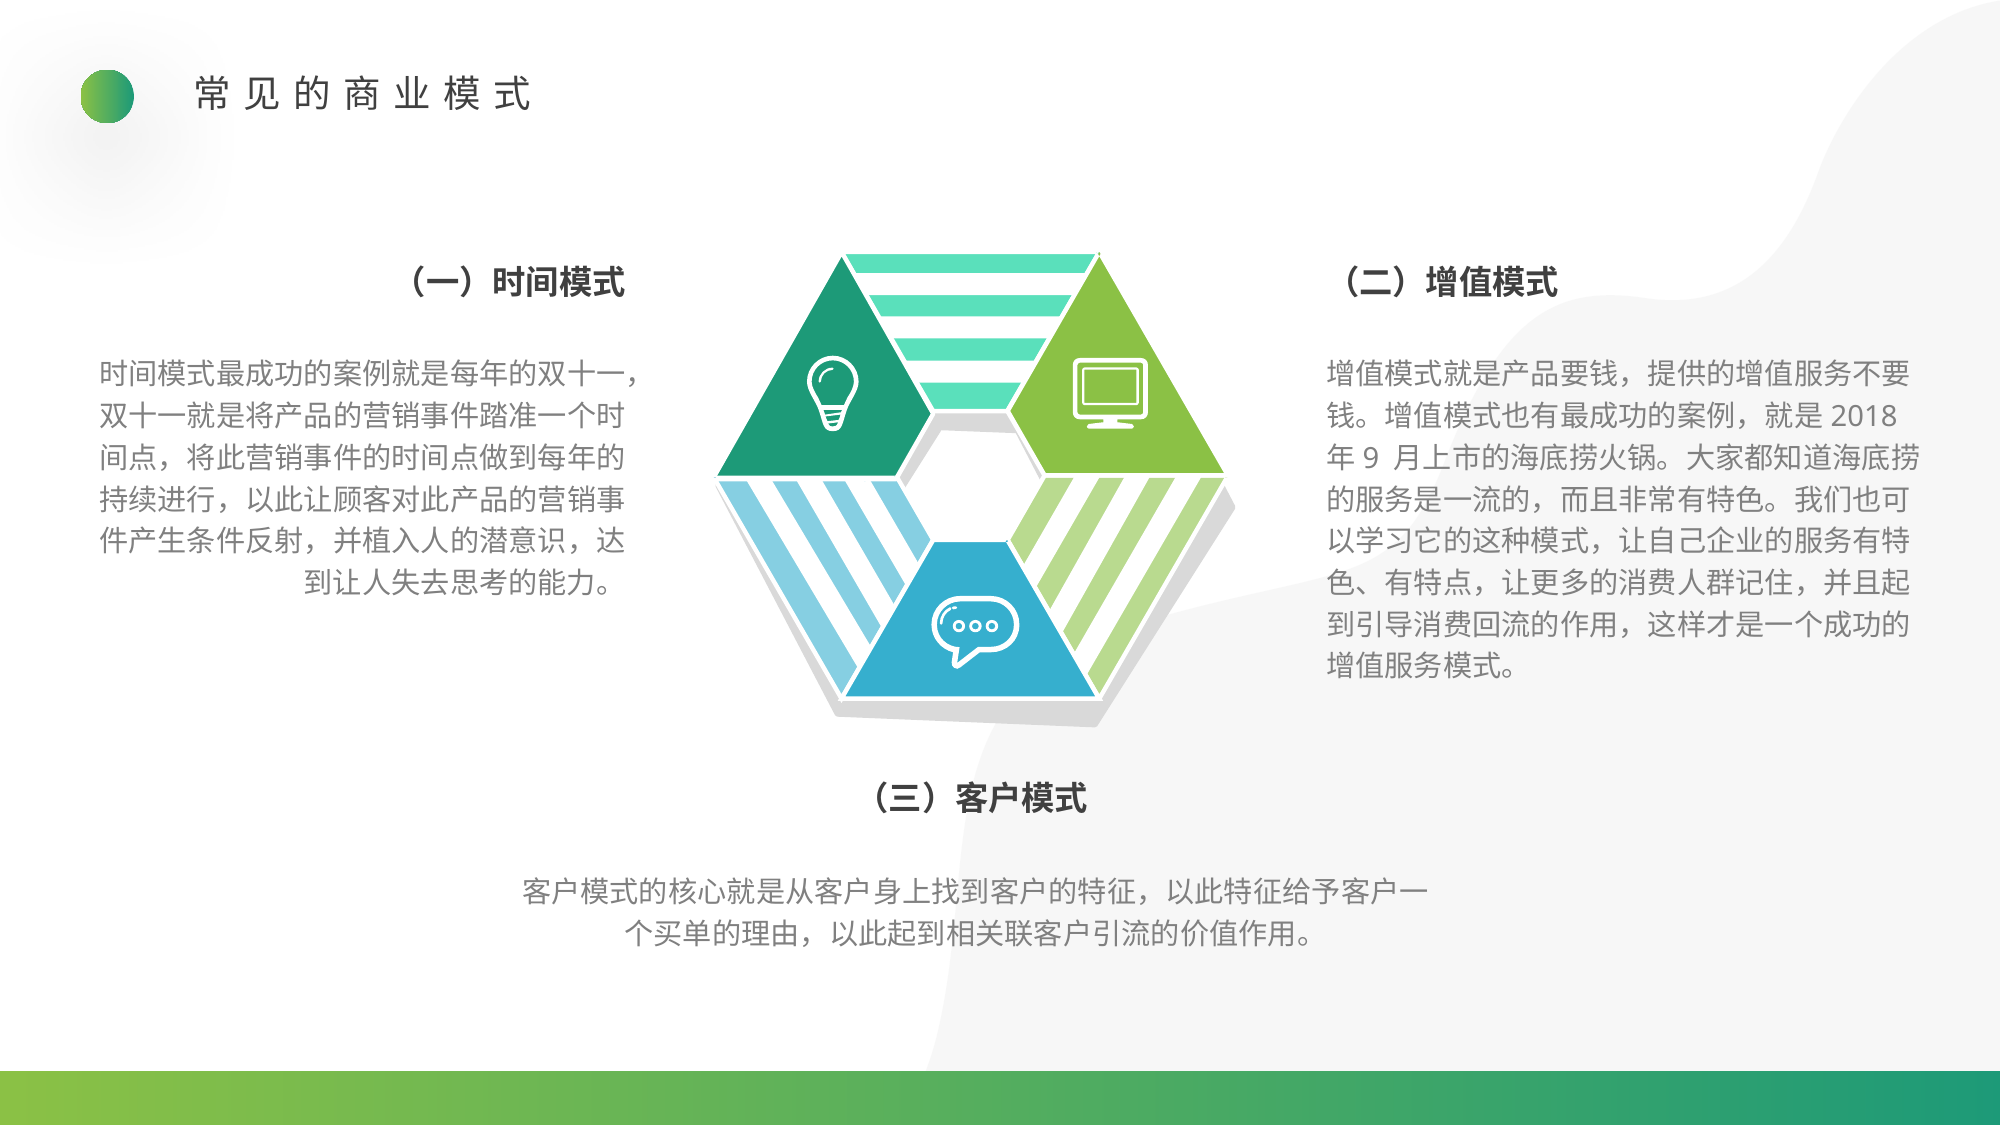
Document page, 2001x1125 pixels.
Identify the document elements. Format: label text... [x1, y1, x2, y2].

text_box 时间模式最成功的案例就是每年的双十一，双十一就是将产品的营销事件踏准一个时间点，将此营销事件的时间点做到每年的持续进行，以此让顾客对此产品的营销事件产生条件反射，并植入人的潜意识，达到让人失去思考的能力。 [73, 341, 641, 607]
text_box 增值模式就是产品要钱，提供的增值服务不要钱。增值模式也有最成功的案例，就是2018 年9 月上市的海底捞火锅。大家都知道海底捞的服务是一流的，而且非常有特色。我们也可以学习它的这种模式，让自己企业的服务有特色、有特点，让更多的消费人群记住，并且起到引导消费回流的作用，这样才是一个成功的增值服务模式。 [1311, 341, 1949, 691]
text_box （三）客户模式 [635, 770, 1309, 825]
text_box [1072, 357, 1148, 429]
text_box （一）时间模式 [151, 253, 641, 309]
text_box 常见的商业模式 [178, 62, 1035, 122]
text_box 客户模式的核心就是从客户身上找到客户的特征，以此特征给予客户一个买单的理由，以此起到相关联客户引流的价值作用。 [499, 859, 1452, 958]
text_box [806, 355, 859, 432]
text_box （二）增值模式 [1311, 253, 1765, 309]
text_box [931, 595, 1020, 669]
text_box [709, 249, 1236, 728]
